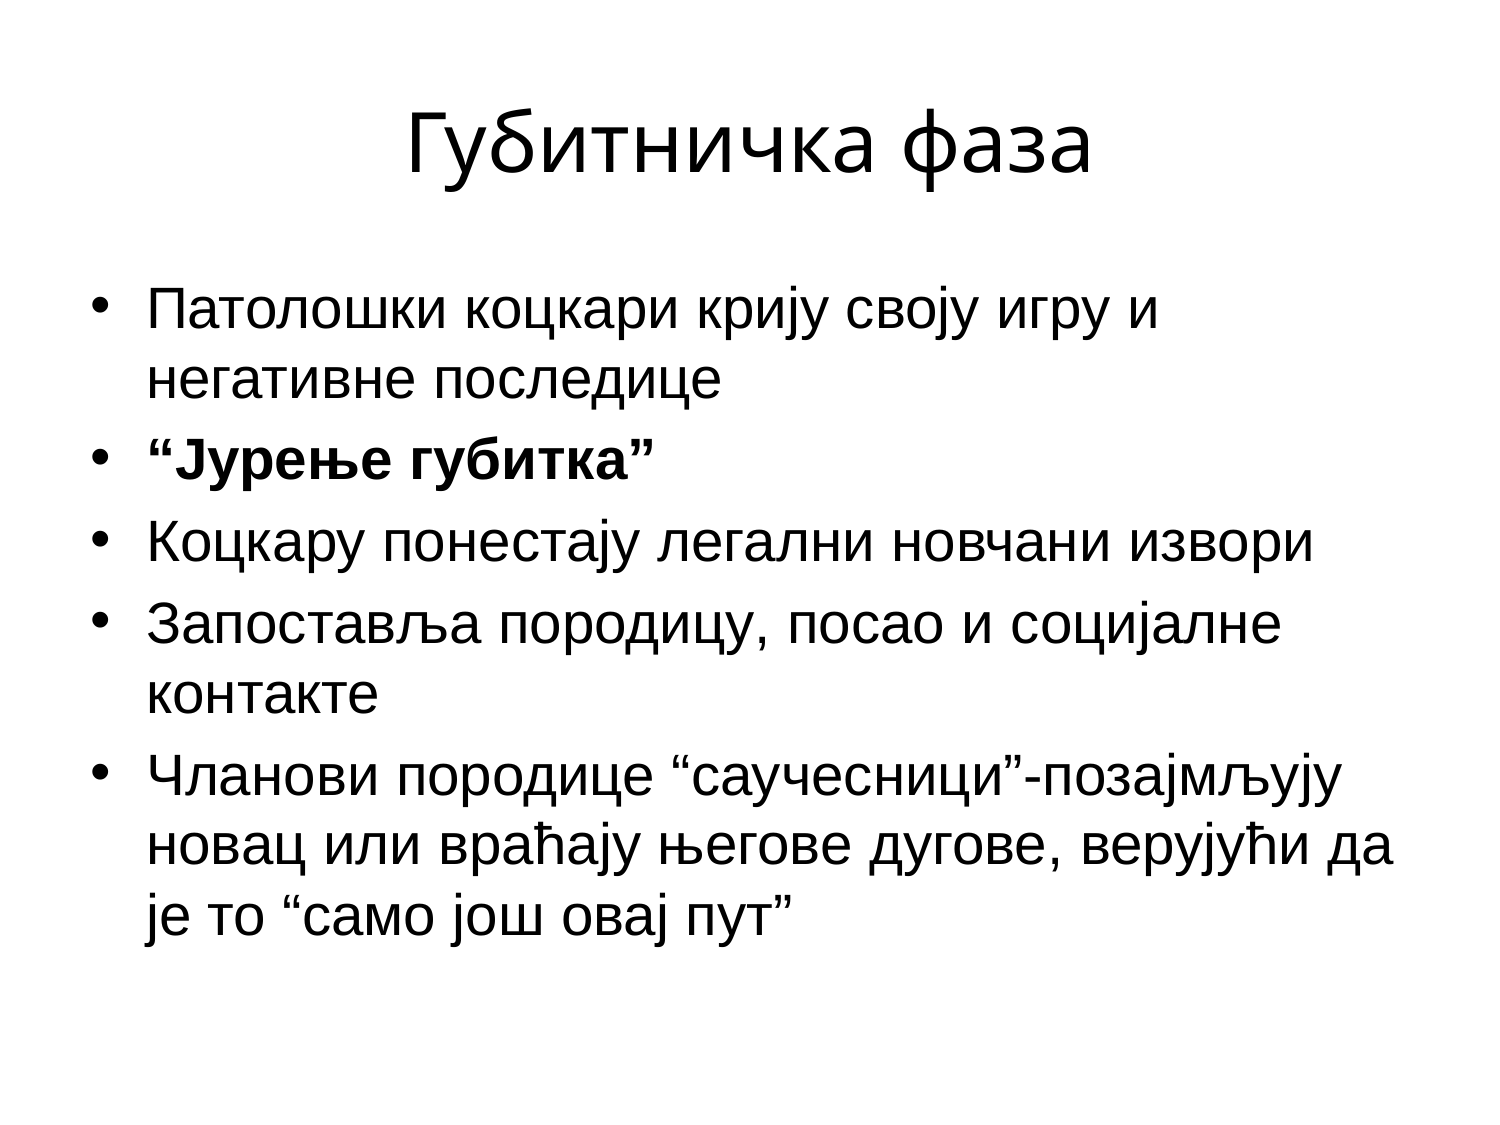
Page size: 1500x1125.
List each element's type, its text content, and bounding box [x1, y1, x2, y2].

list Патолошки коцкари крију своју игру и негативне последице “Јурење губитка” Коцкару понестају легални новчани извори Запоставља породицу, посао и социјалне контакте Чланови породице “саучесници”-позајмљују новац или враћају његове дугове, верујући да је то “само још овај пут” [74, 262, 1426, 1006]
title Губитничка фаза [74, 44, 1426, 233]
